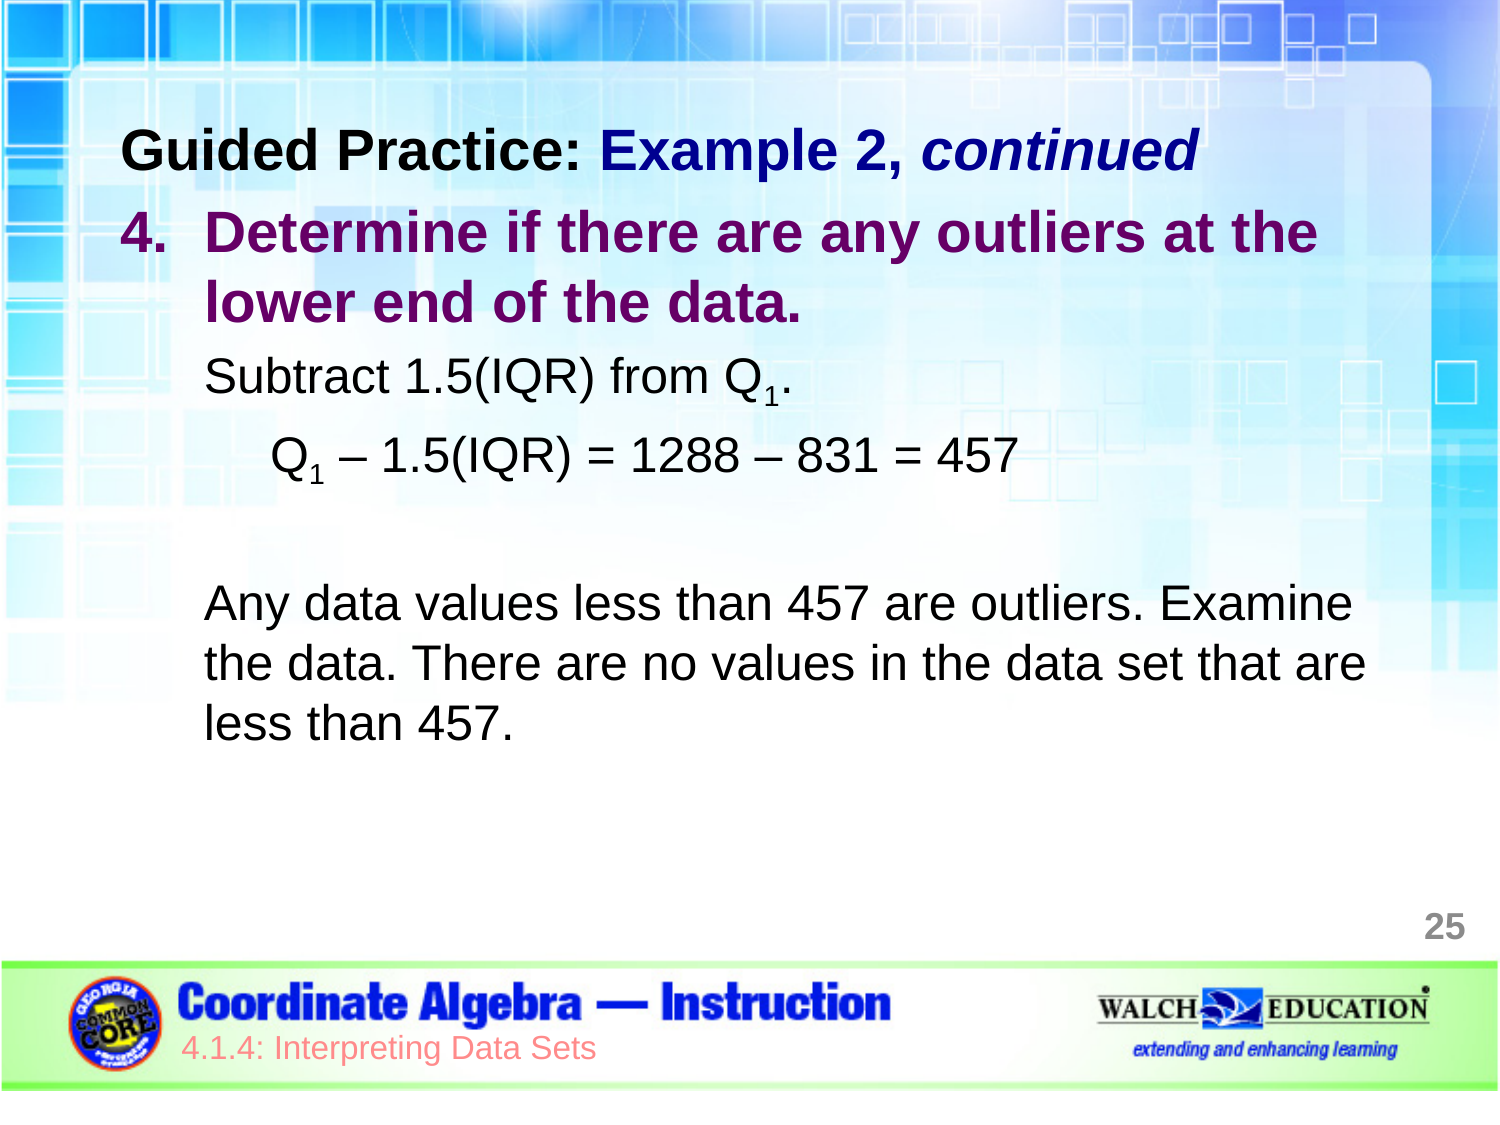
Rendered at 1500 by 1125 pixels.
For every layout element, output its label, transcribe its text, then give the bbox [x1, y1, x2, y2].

footer 4.1.4: Interpreting Data Sets [166, 1024, 1080, 1069]
slide_number 25 [1361, 901, 1481, 949]
picture [1, 0, 1500, 1091]
subtitle Guided Practice: Example 2, continued Determine if there are any outliers at the lower end of the data. Subtract 1.5(IQR) from Q1. Q1 – 1.5(IQR) = 1288 – 831 = 457 Any data values less than 457 are outliers. Examine the data. There are no values in the data set that are less than 457. [105, 105, 1394, 925]
